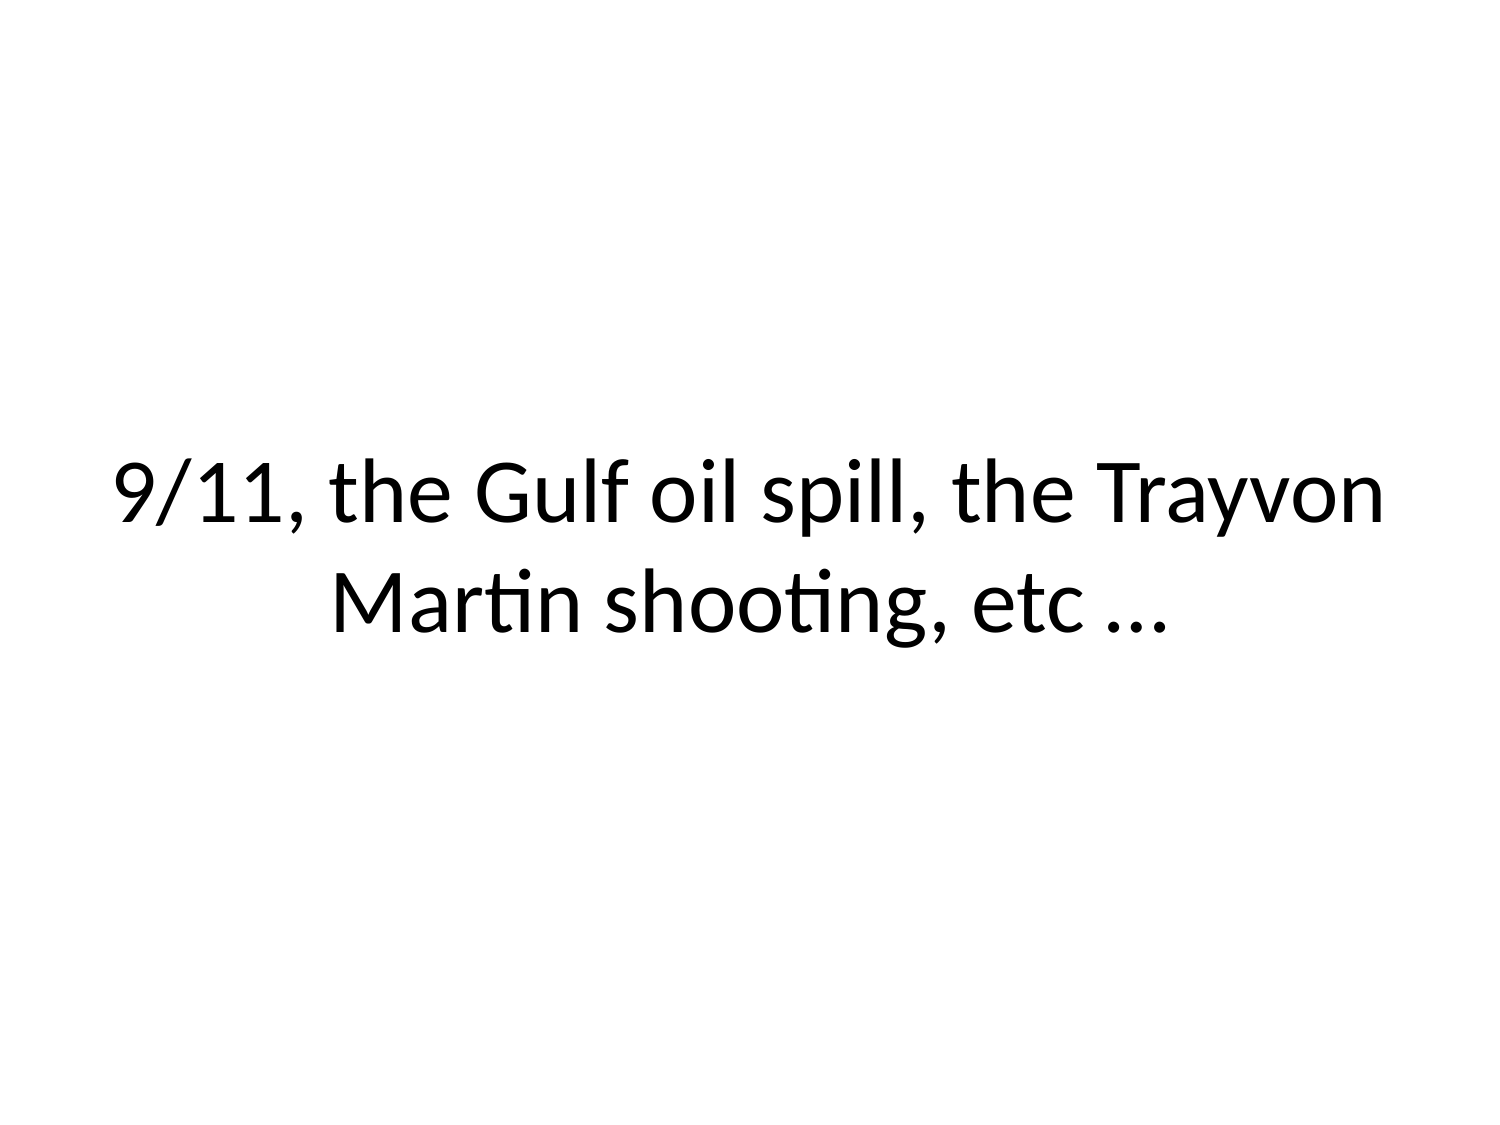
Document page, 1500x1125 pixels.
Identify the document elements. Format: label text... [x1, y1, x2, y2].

title 9/11, the Gulf oil spill, the Trayvon Martin shooting, etc … [75, 45, 1425, 1038]
